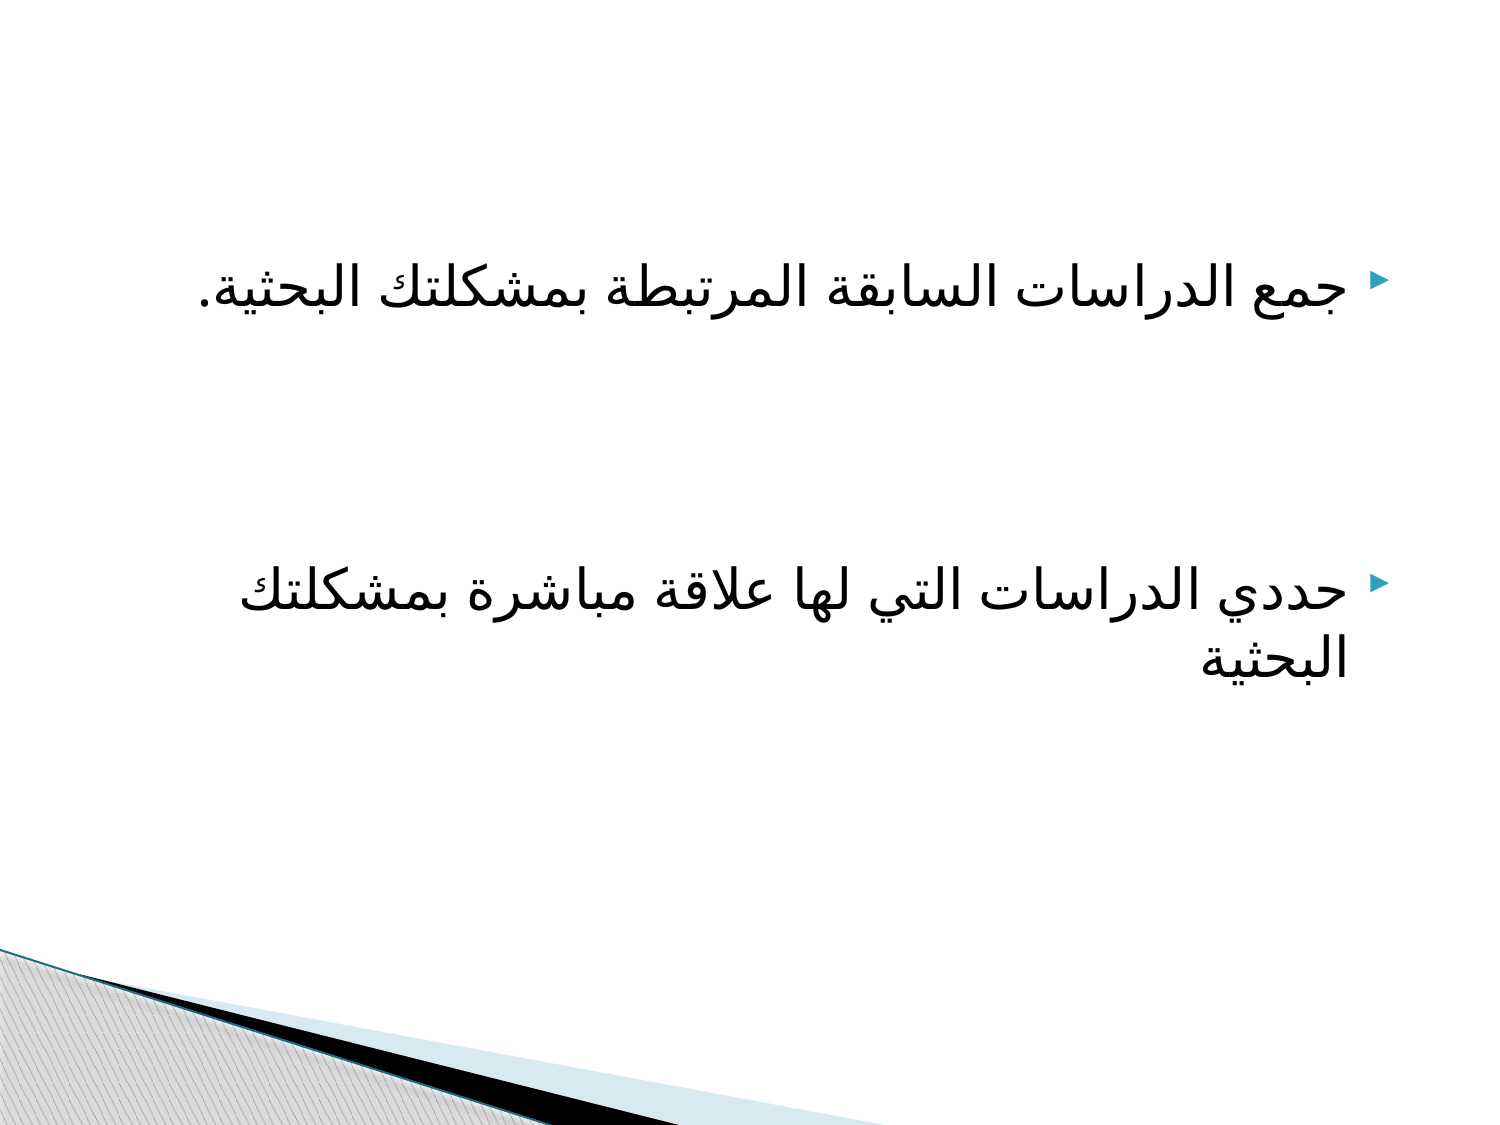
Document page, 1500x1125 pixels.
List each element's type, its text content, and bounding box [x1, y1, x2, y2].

list جمع الدراسات السابقة المرتبطة بمشكلتك البحثية. حددي الدراسات التي لها علاقة مباشرة بمشكلتك البحثية [75, 243, 1425, 986]
